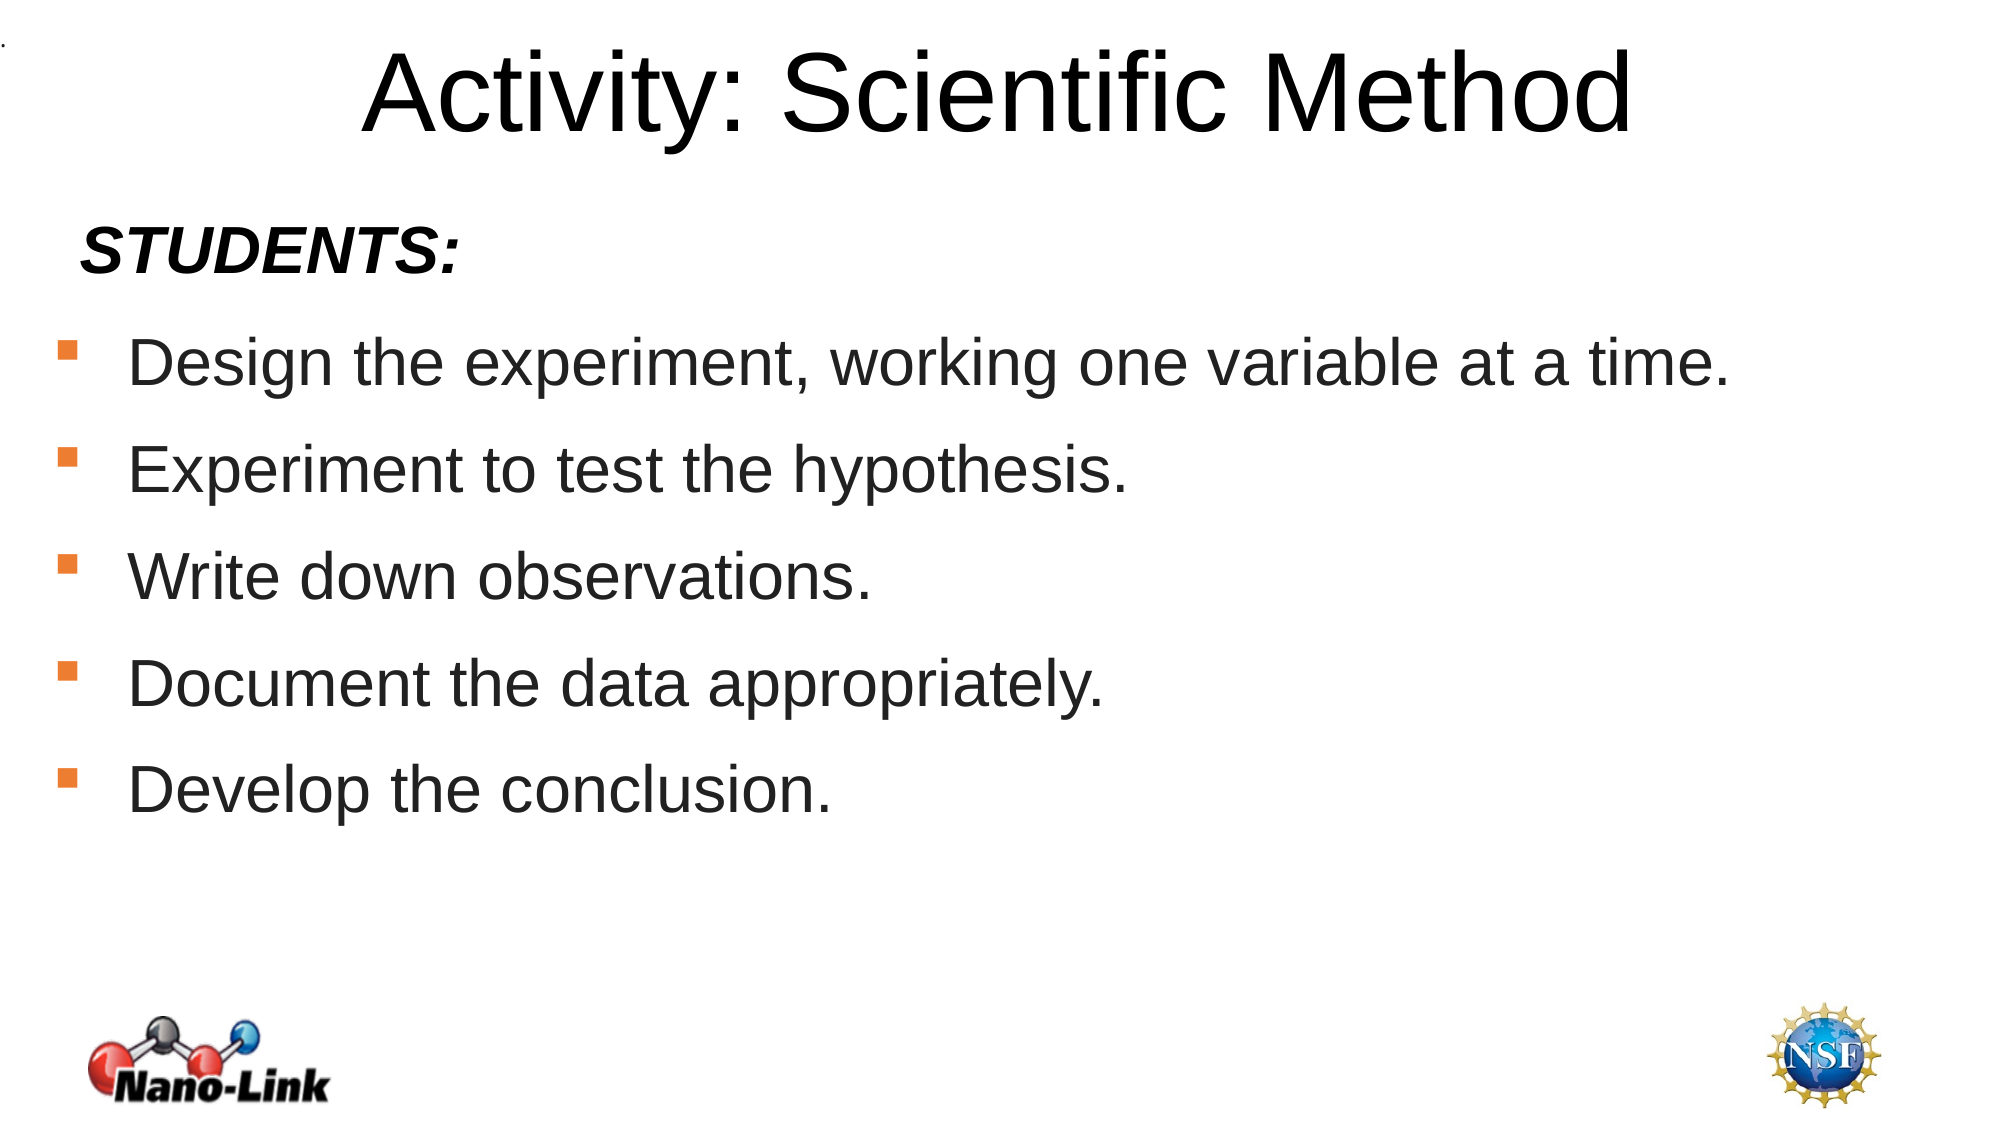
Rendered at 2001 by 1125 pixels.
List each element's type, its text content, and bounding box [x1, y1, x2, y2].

picture [88, 1016, 337, 1109]
text_box Activity: Scientific Method [0, 15, 2000, 178]
text_box STUDENTS: Design the experiment, working one variable at a time. Experiment to test the hypothesis. Write down observations. Document the data appropriately. Develop the conclusion. [37, 193, 1961, 834]
text_box . [0, 22, 12, 53]
picture [1765, 1000, 1882, 1109]
